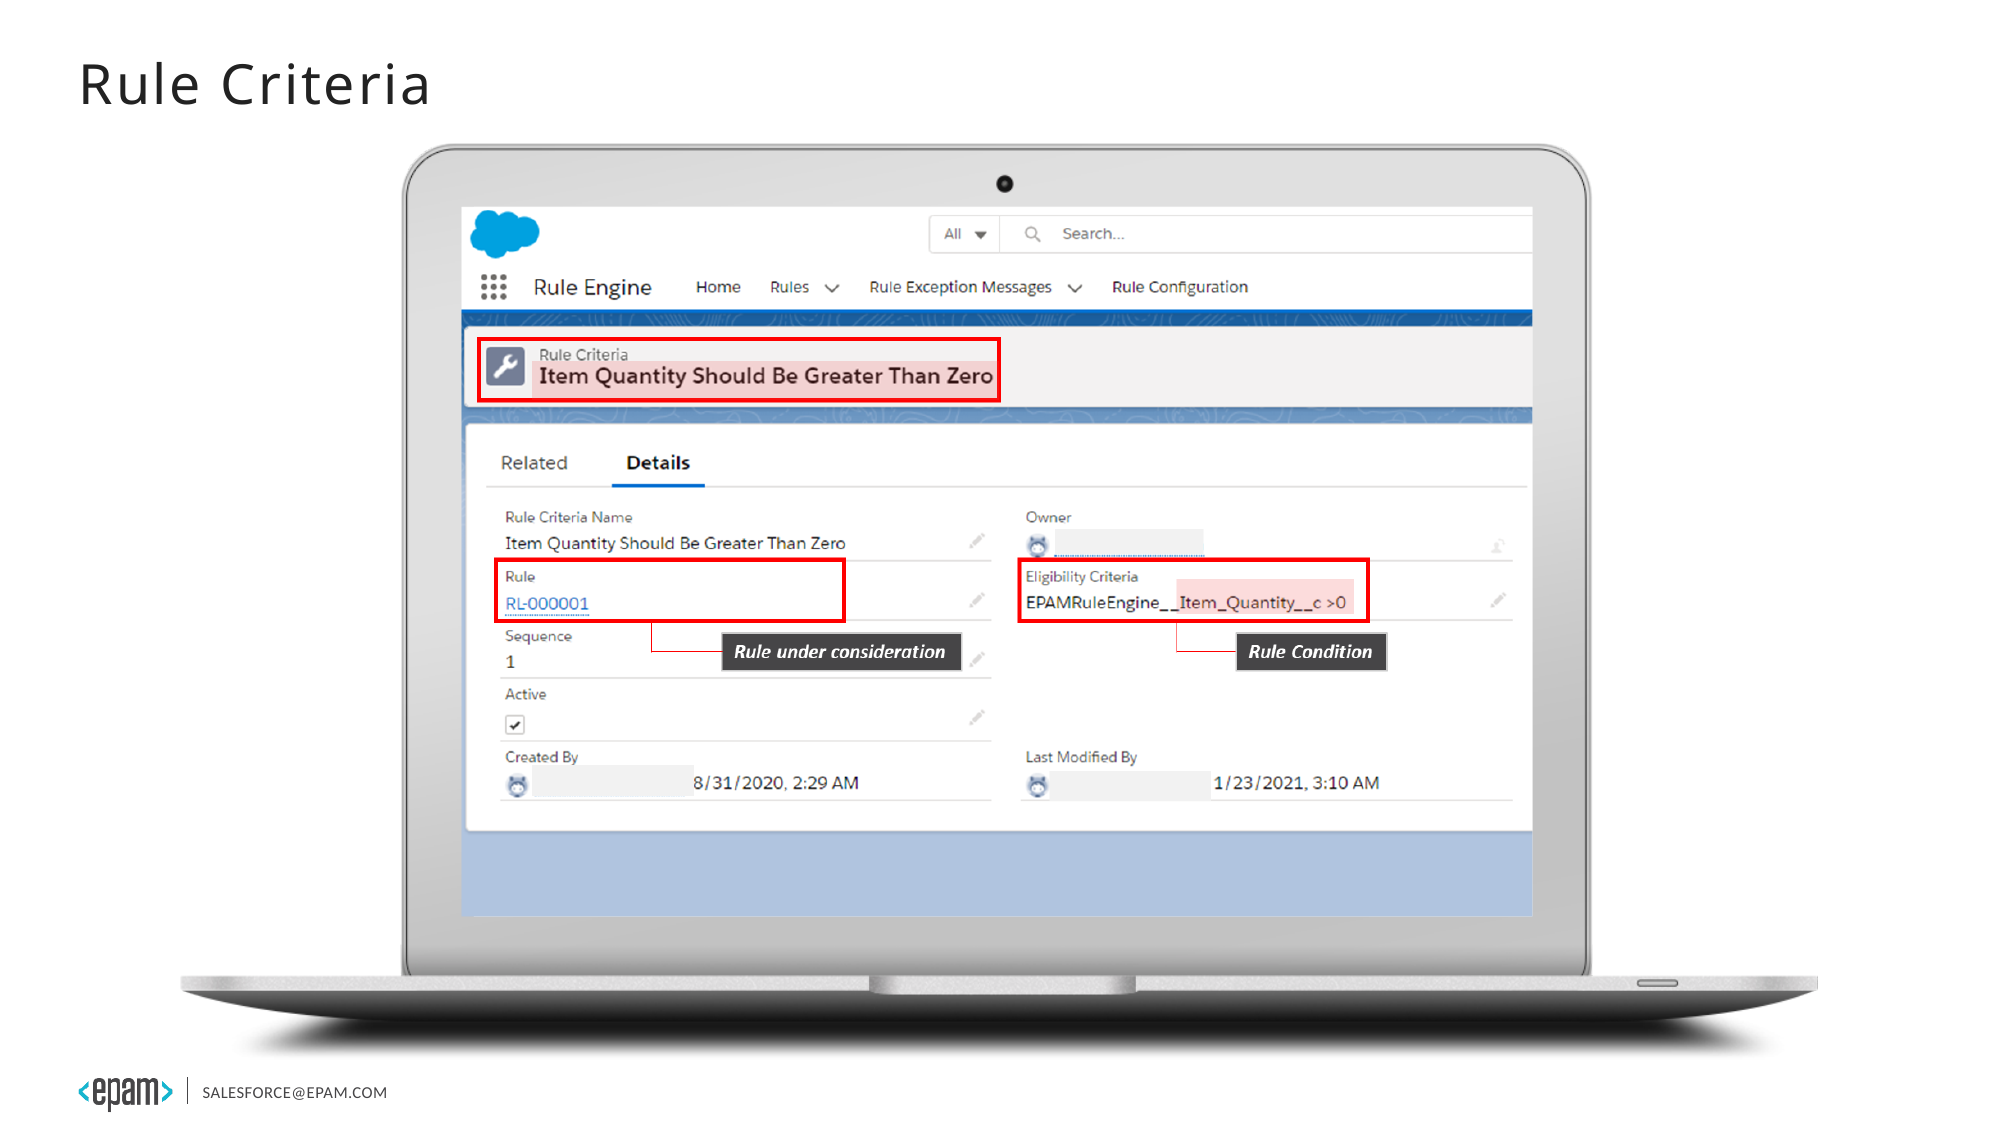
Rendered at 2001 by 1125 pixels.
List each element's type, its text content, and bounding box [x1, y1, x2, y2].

title Rule Criteria [78, 49, 1922, 117]
picture [67, 1065, 183, 1124]
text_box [180, 143, 1819, 1061]
